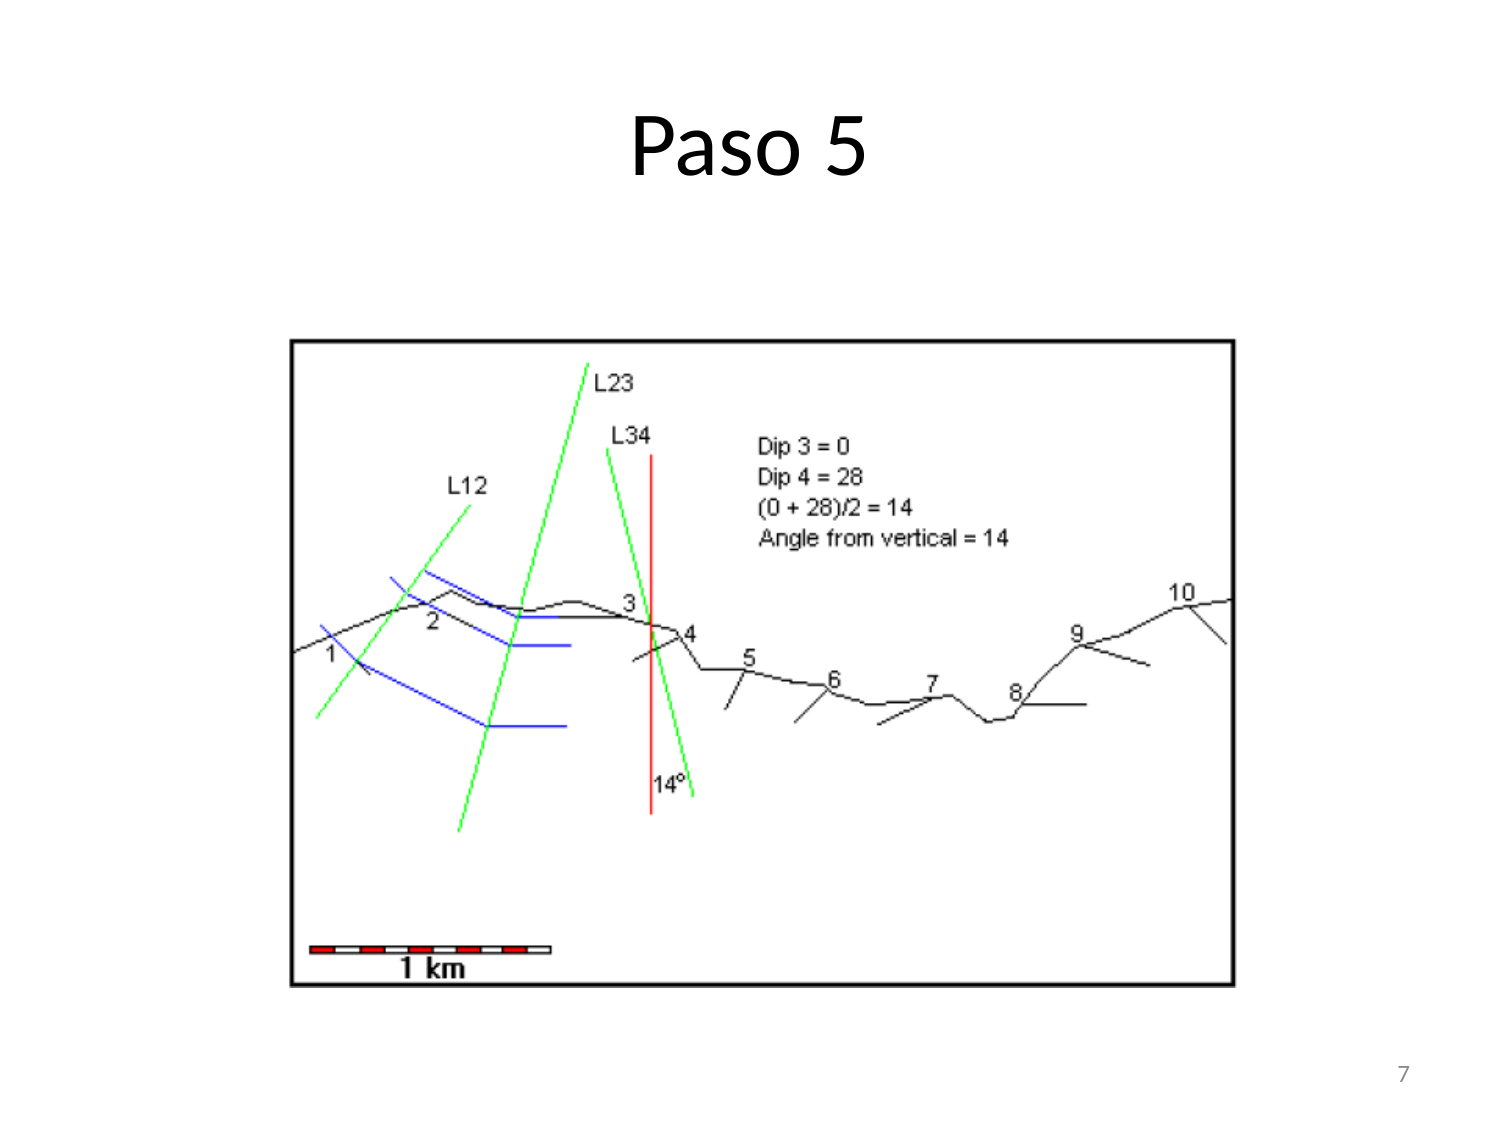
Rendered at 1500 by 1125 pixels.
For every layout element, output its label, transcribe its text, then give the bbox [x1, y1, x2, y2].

picture [288, 337, 1237, 989]
slide_number 7 [1074, 1042, 1425, 1103]
title Paso 5 [75, 45, 1425, 233]
